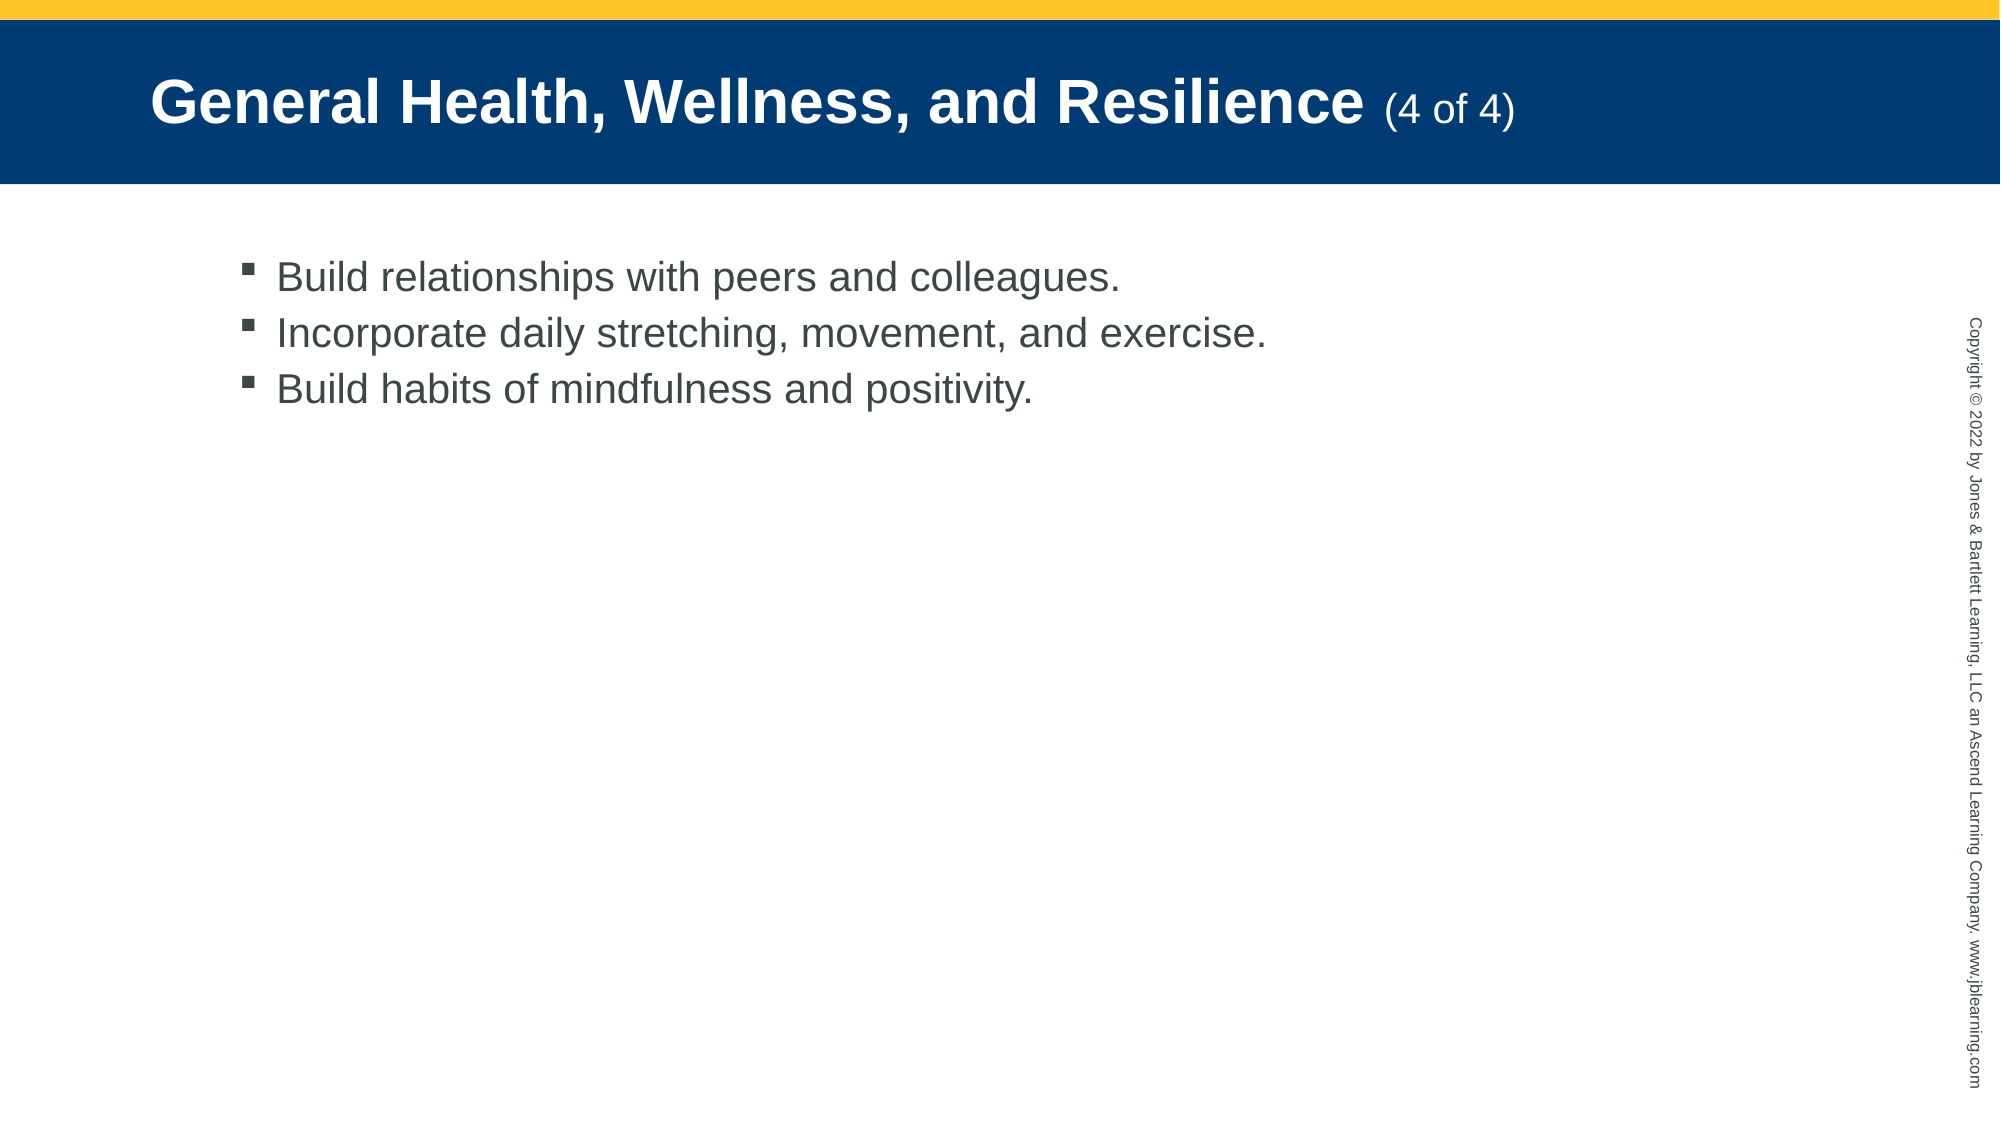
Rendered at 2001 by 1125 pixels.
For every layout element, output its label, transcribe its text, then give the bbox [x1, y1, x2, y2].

title General Health, Wellness, and Resilience (4 of 4) [0, 19, 2000, 185]
list Build relationships with peers and colleagues. Incorporate daily stretching, movement, and exercise. Build habits of mindfulness and positivity. [148, 242, 1849, 1030]
